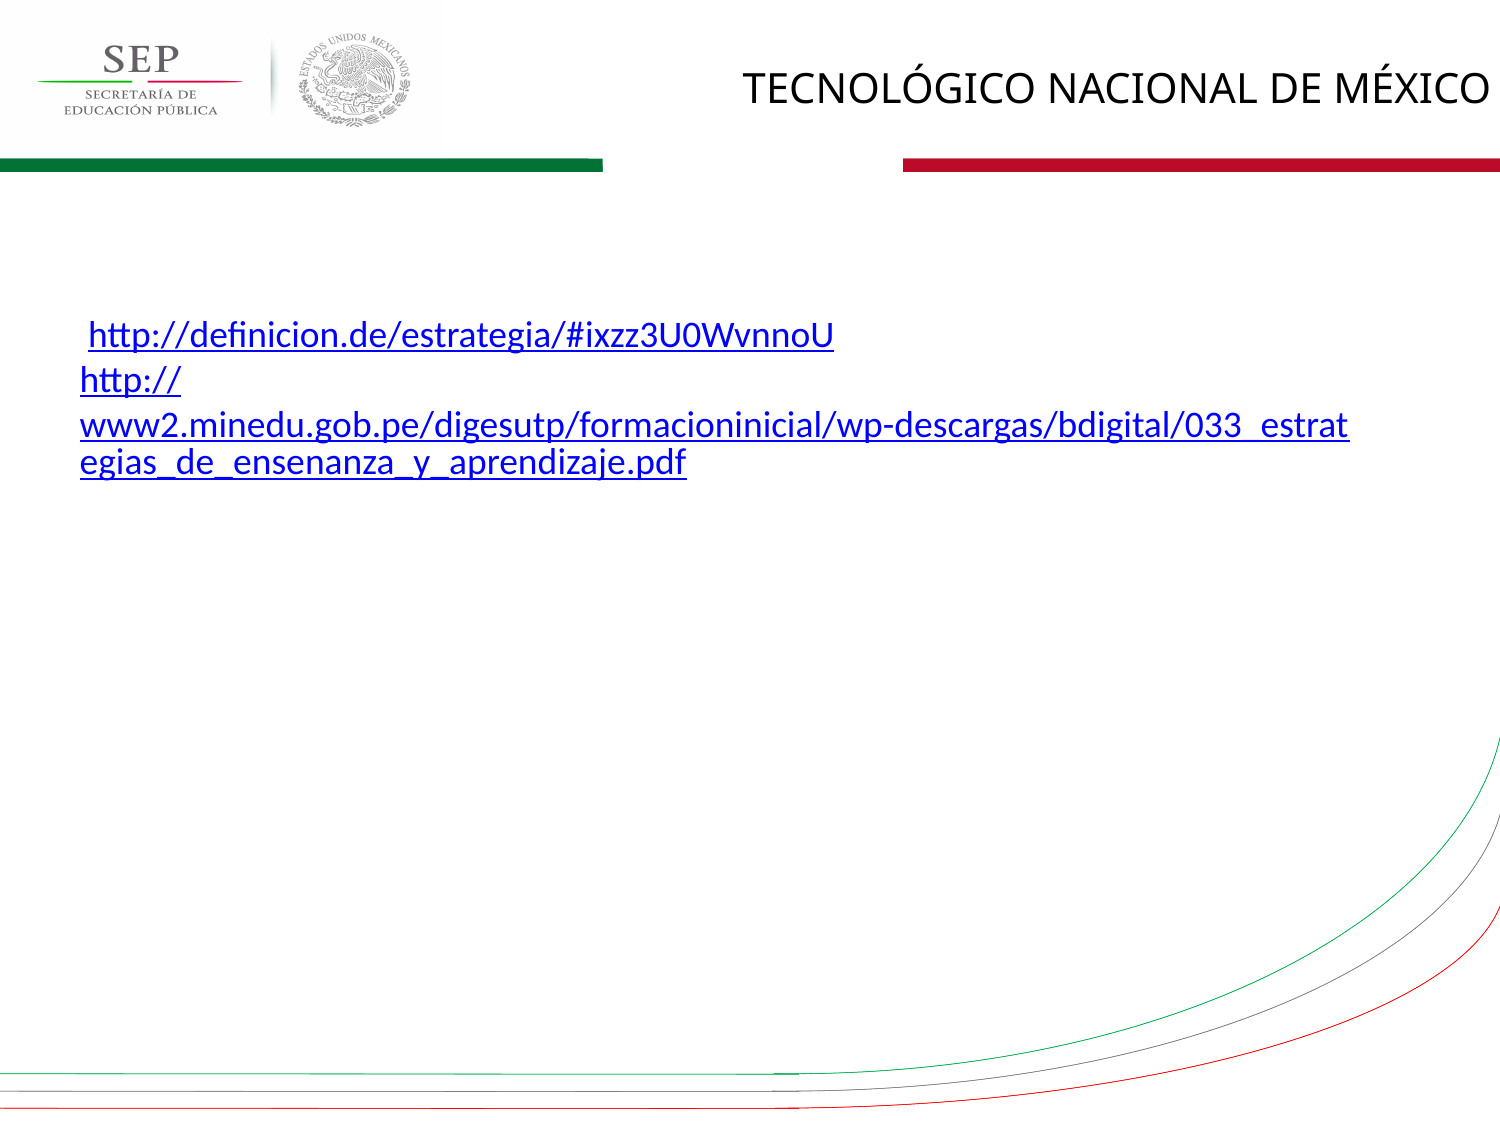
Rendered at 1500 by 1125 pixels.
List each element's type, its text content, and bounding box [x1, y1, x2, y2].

text_box http://definicion.de/estrategia/#ixzz3U0WvnnoU http://www2.minedu.gob.pe/digesutp/formacioninicial/wp-descargas/bdigital/033_estrategias_de_ensenanza_y_aprendizaje.pdf [64, 302, 1376, 543]
picture [0, 0, 443, 158]
